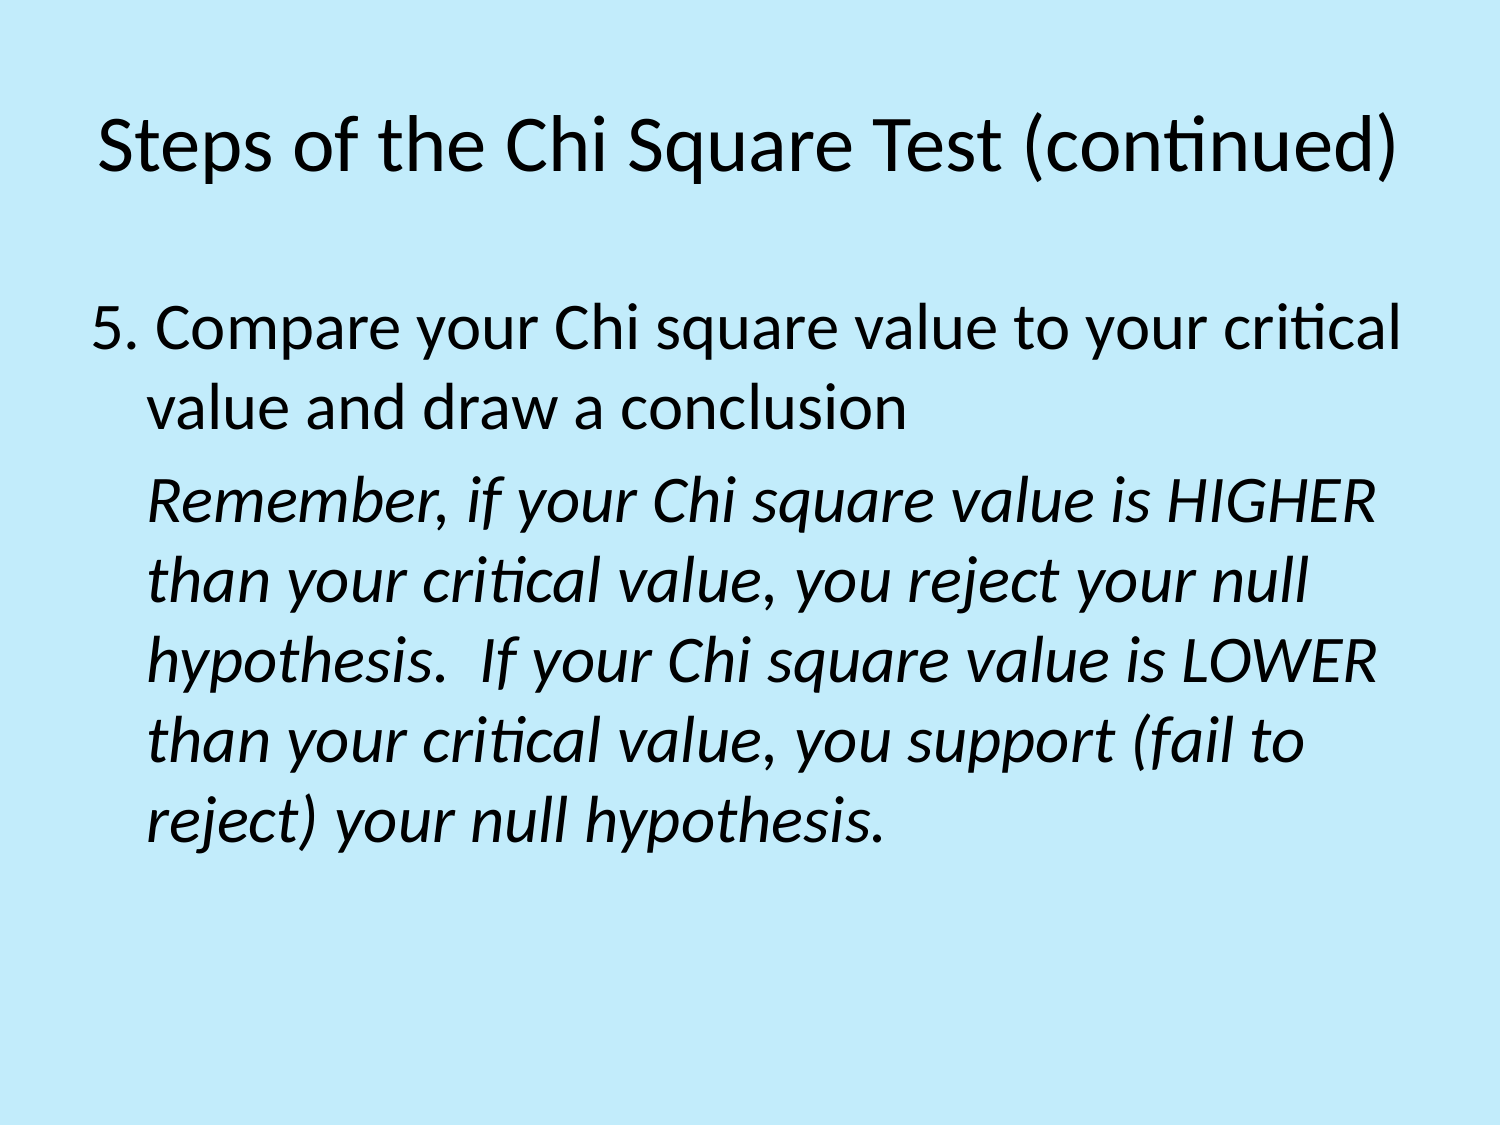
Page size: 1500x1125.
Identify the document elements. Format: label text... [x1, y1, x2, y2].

title Steps of the Chi Square Test (continued) [75, 45, 1425, 233]
list 5. Compare your Chi square value to your critical value and draw a conclusion Remember, if your Chi square value is HIGHER than your critical value, you reject your null hypothesis. If your Chi square value is LOWER than your critical value, you support (fail to reject) your null hypothesis. [75, 275, 1425, 1018]
